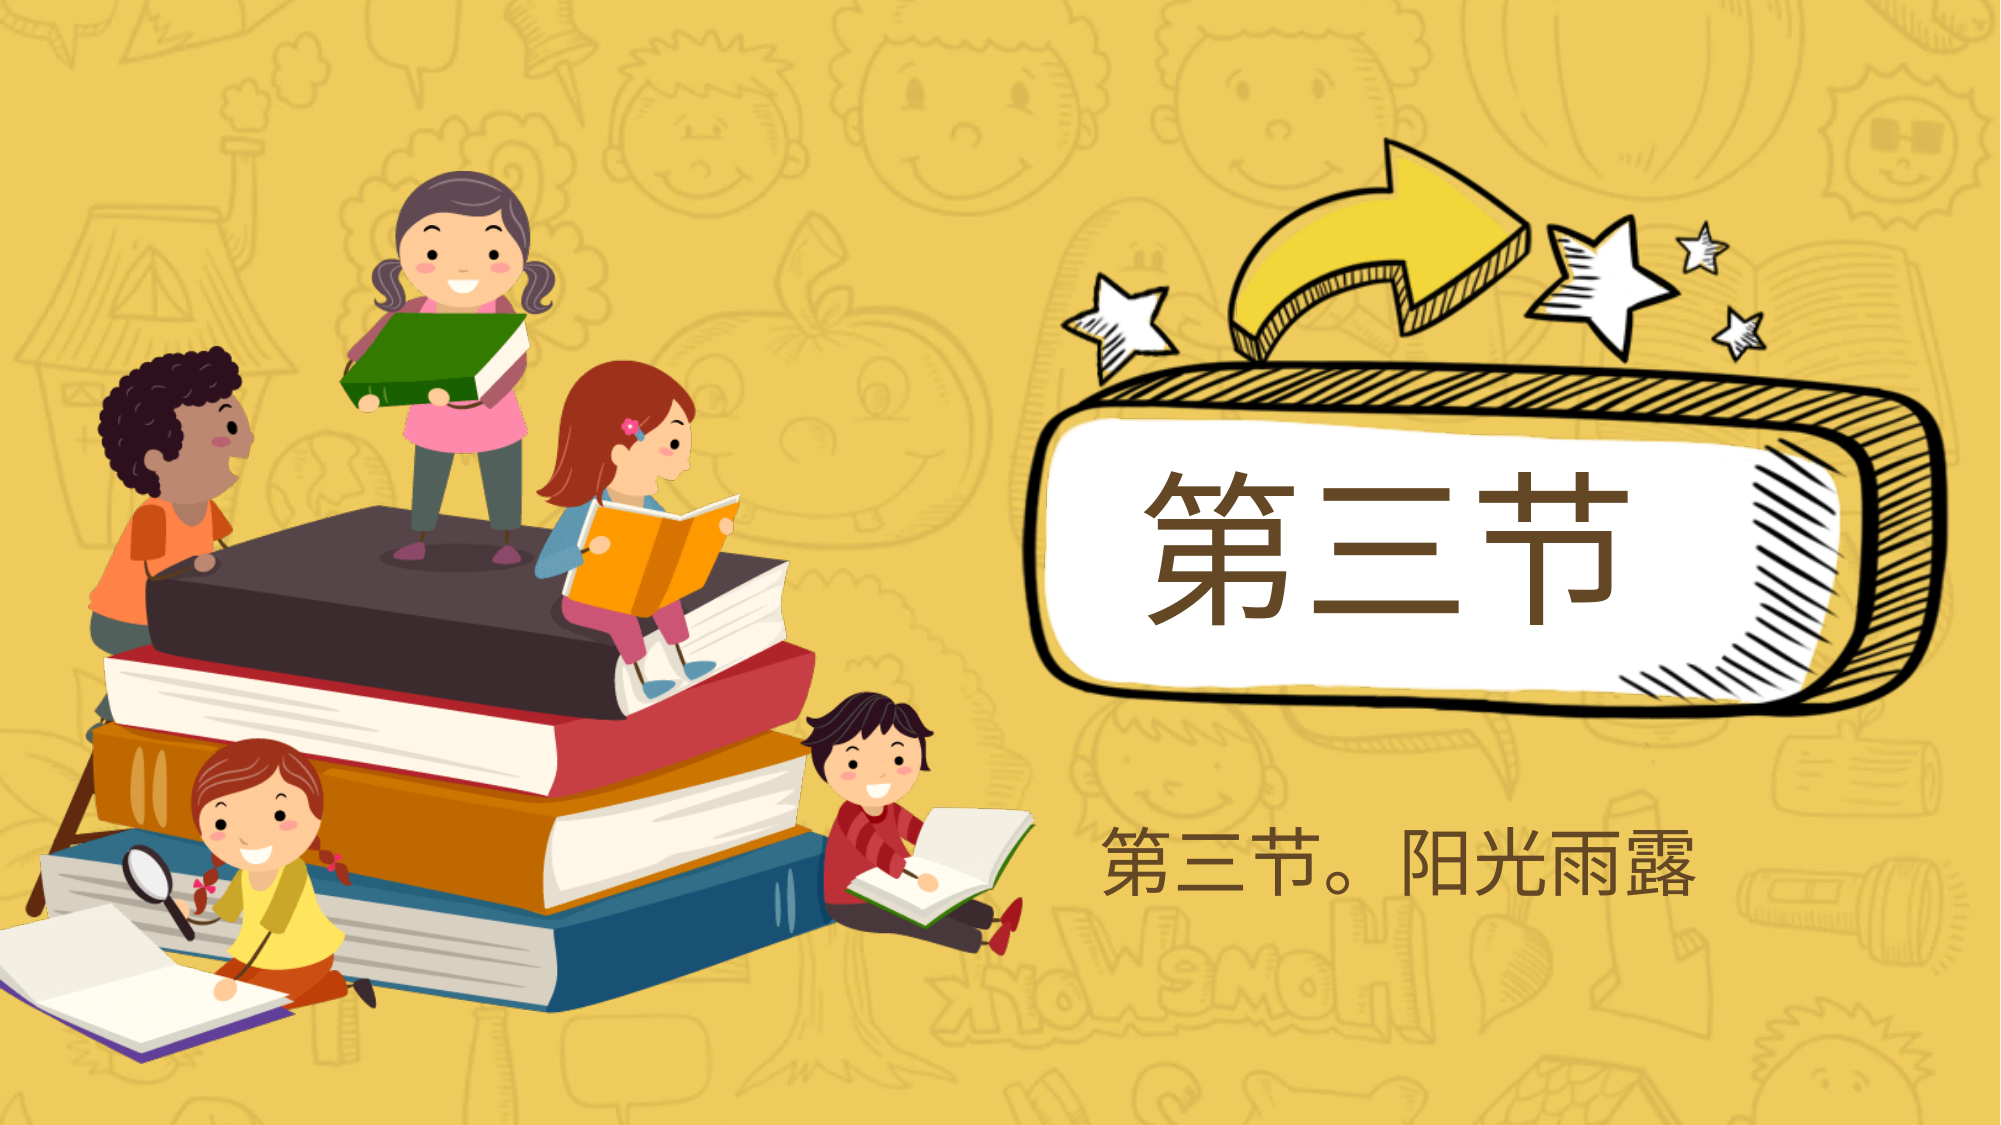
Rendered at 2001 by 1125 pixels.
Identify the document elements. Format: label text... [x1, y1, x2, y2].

picture [0, 0, 2001, 1125]
text_box 第三节。阳光雨露 [1083, 808, 1731, 914]
